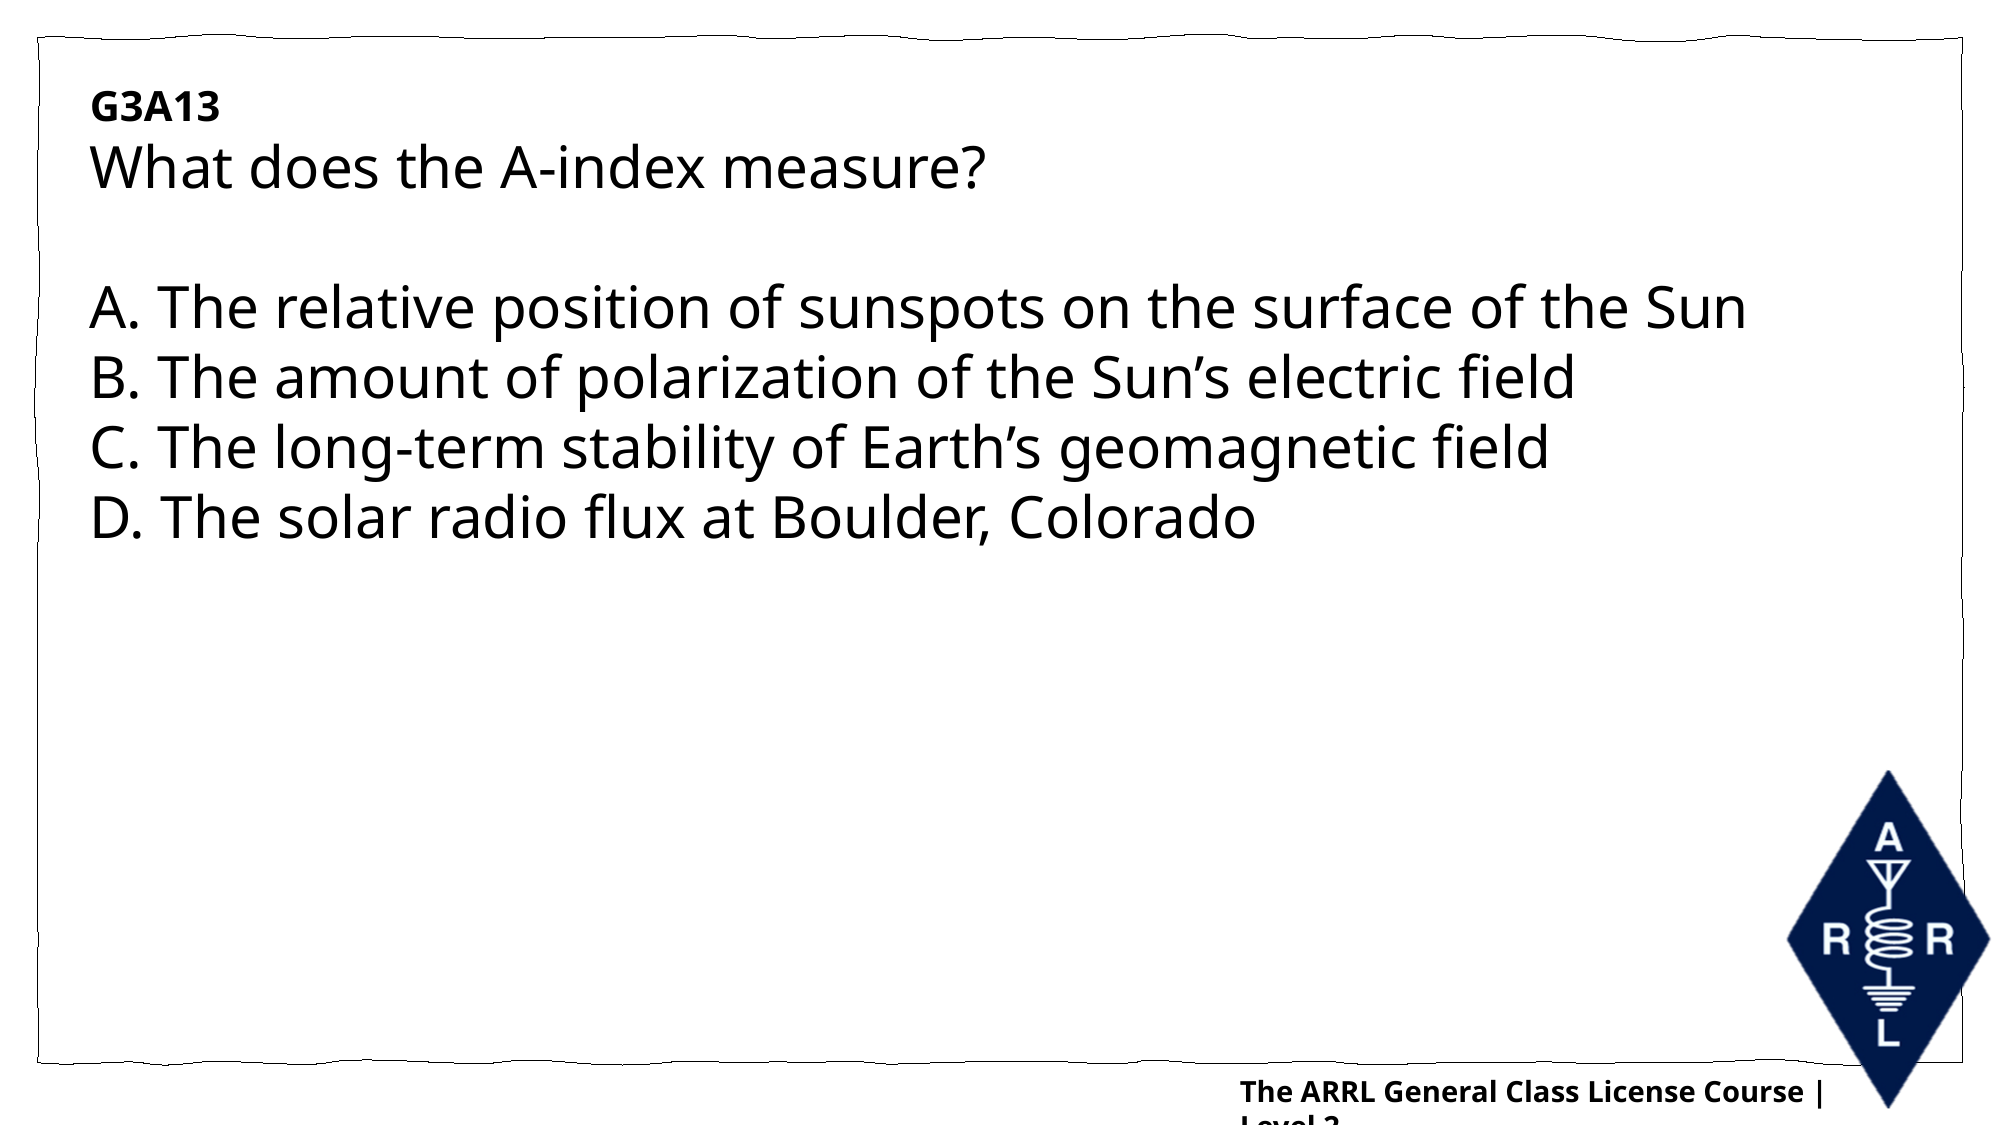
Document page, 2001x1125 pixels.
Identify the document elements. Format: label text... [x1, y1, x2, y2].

picture [1773, 752, 1999, 1125]
text_box G3A13 What does the A-index measure? A. The relative position of sunspots on the surface of the Sun B. The amount of polarization of the Sun’s electric field C. The long-term stability of Earth’s geomagnetic field D. The solar radio flux at Boulder, Colorado [75, 72, 1850, 558]
